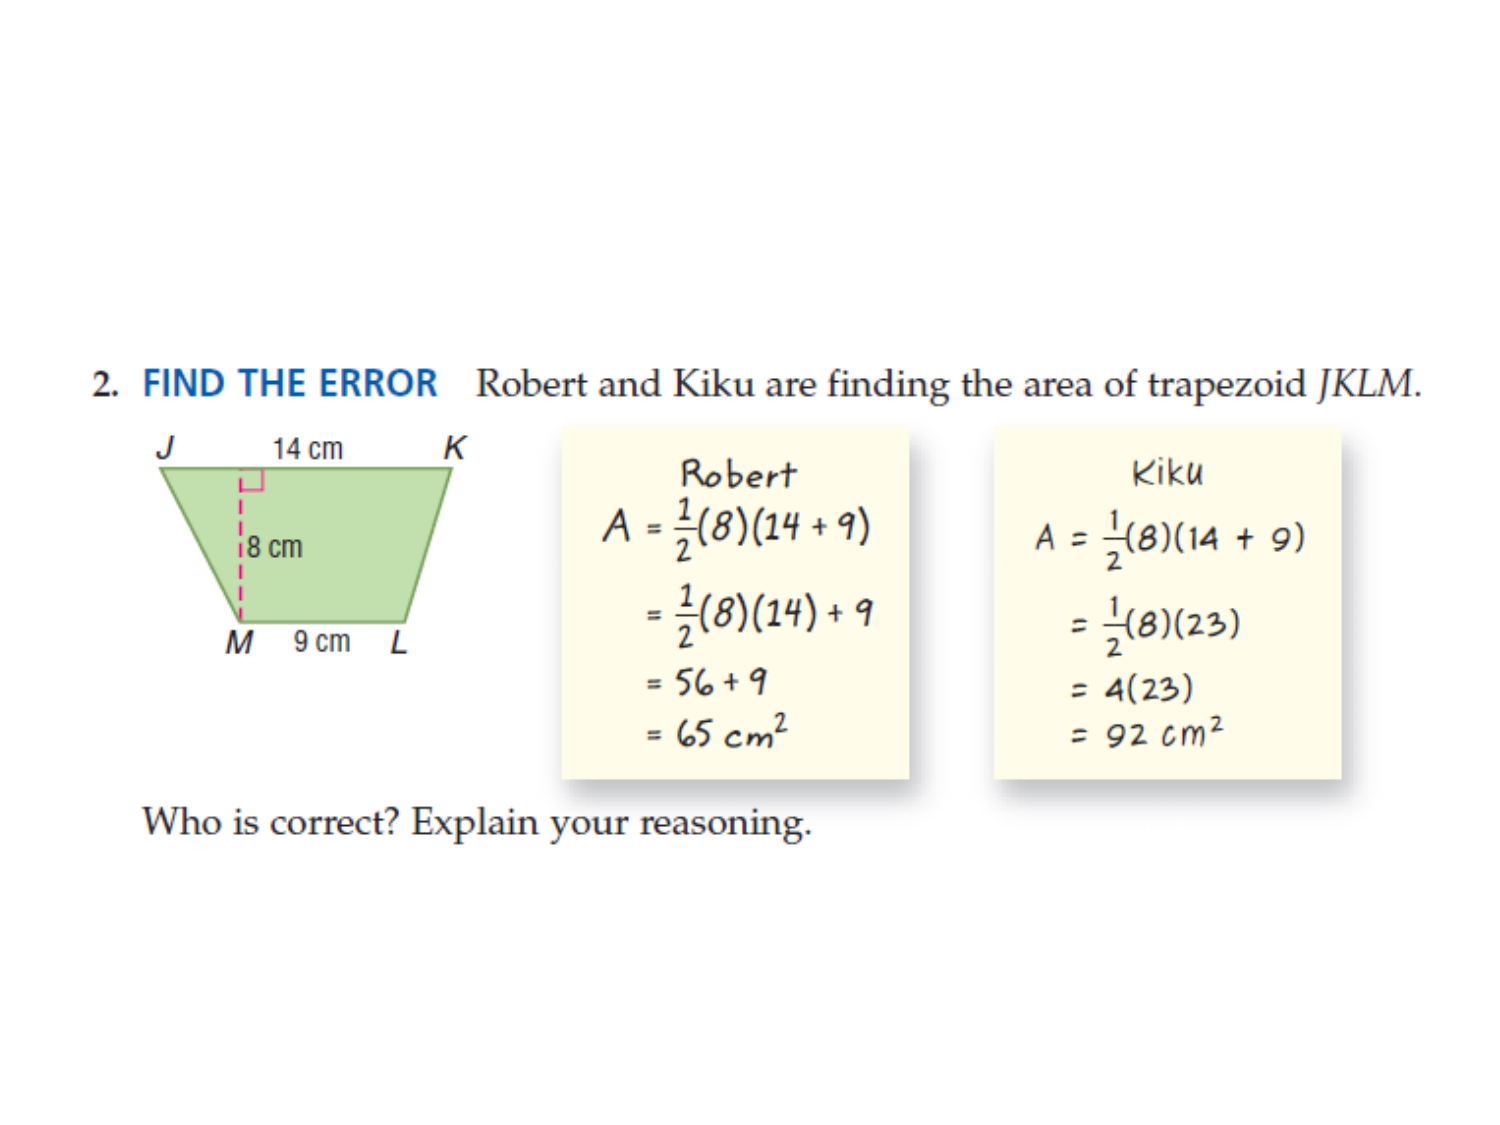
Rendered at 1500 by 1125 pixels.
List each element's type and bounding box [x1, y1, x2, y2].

list [55, 349, 1447, 863]
